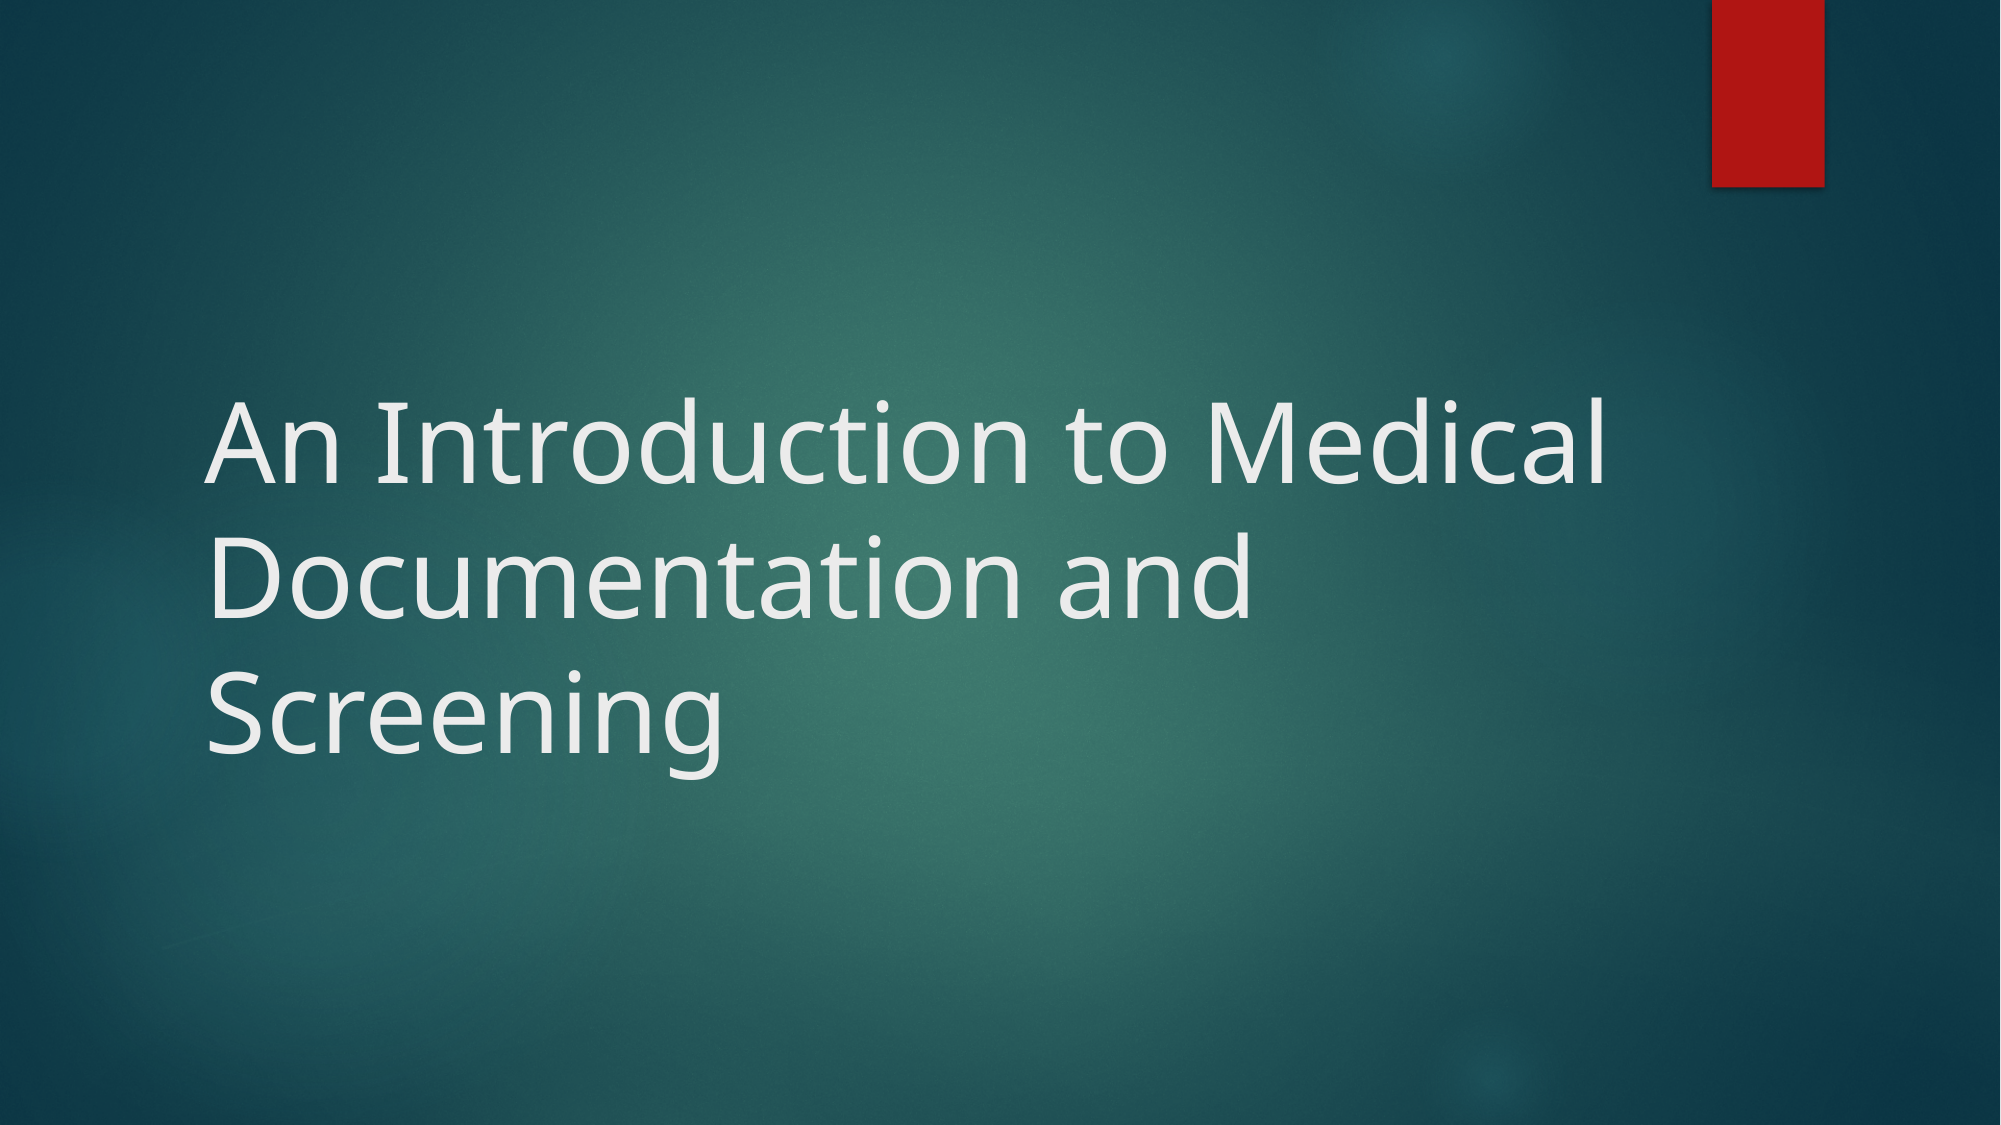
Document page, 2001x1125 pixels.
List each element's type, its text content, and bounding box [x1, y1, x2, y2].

title An Introduction to Medical Documentation and Screening [189, 237, 1638, 784]
picture [0, 0, 2001, 1125]
